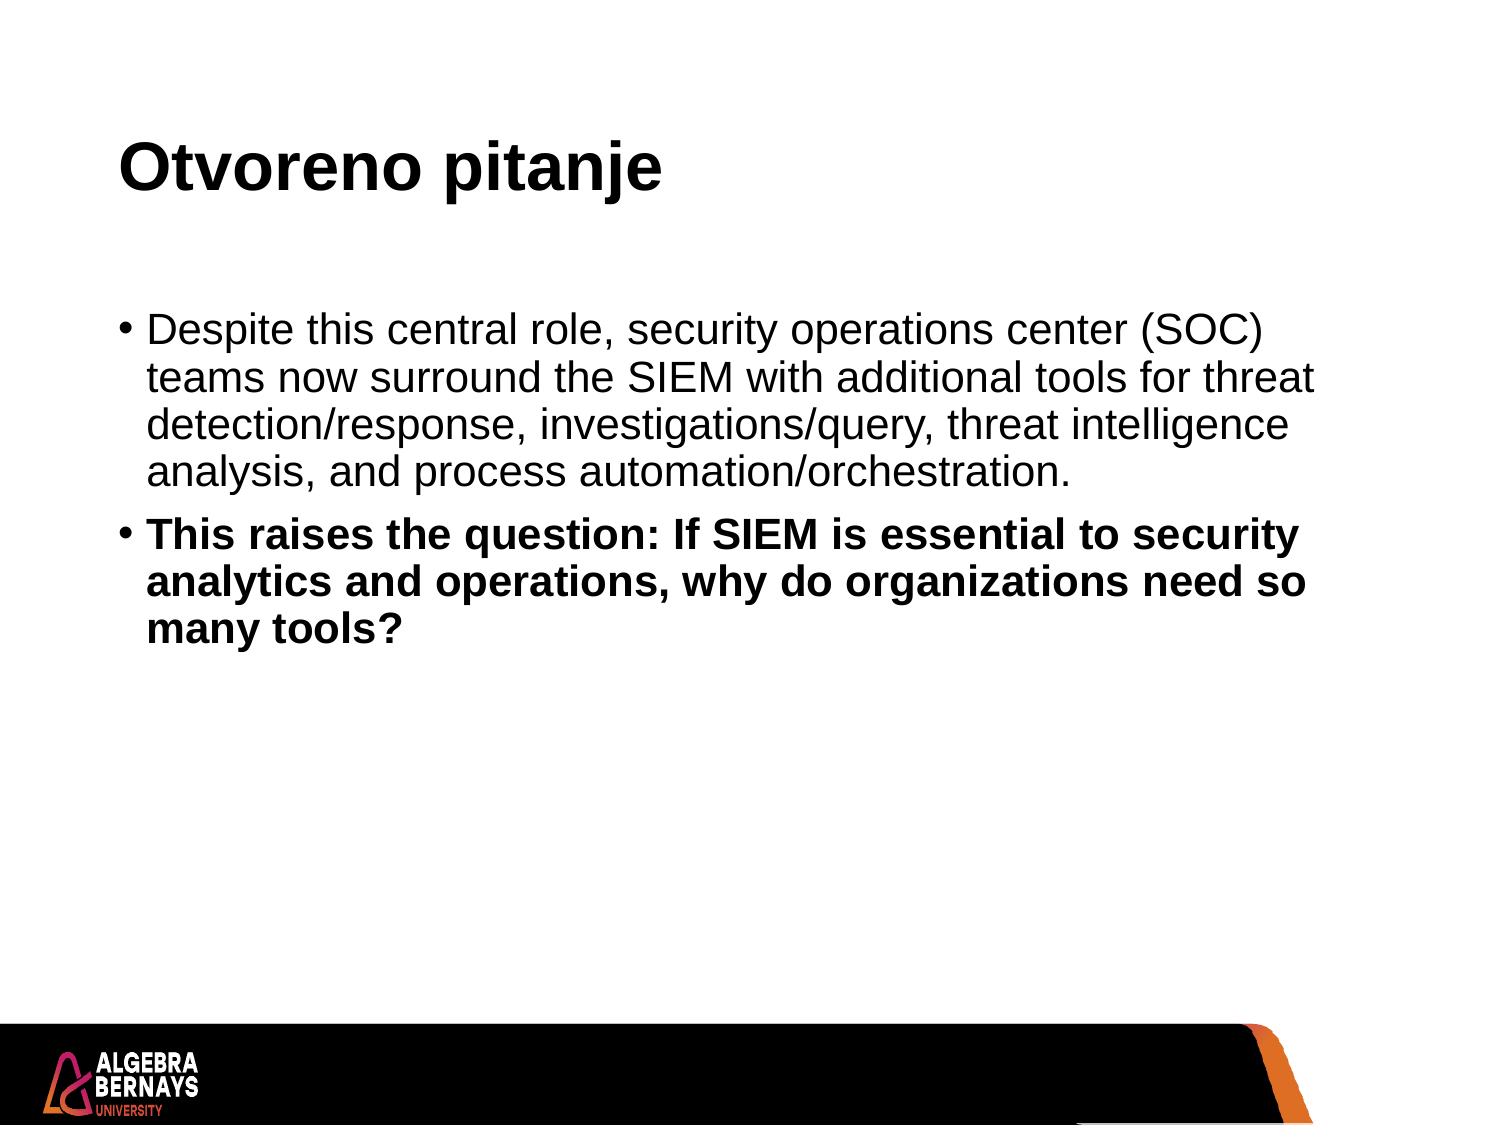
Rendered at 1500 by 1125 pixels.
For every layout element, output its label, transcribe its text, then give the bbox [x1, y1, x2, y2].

picture [0, 1023, 1468, 1125]
list Despite this central role, security operations center (SOC) teams now surround the SIEM with additional tools for threat detection/response, investigations/query, threat intelligence analysis, and process automation/orchestration. This raises the question: If SIEM is essential to security analytics and operations, why do organizations need so many tools? [103, 299, 1397, 1014]
title Otvoreno pitanje [103, 59, 1397, 278]
